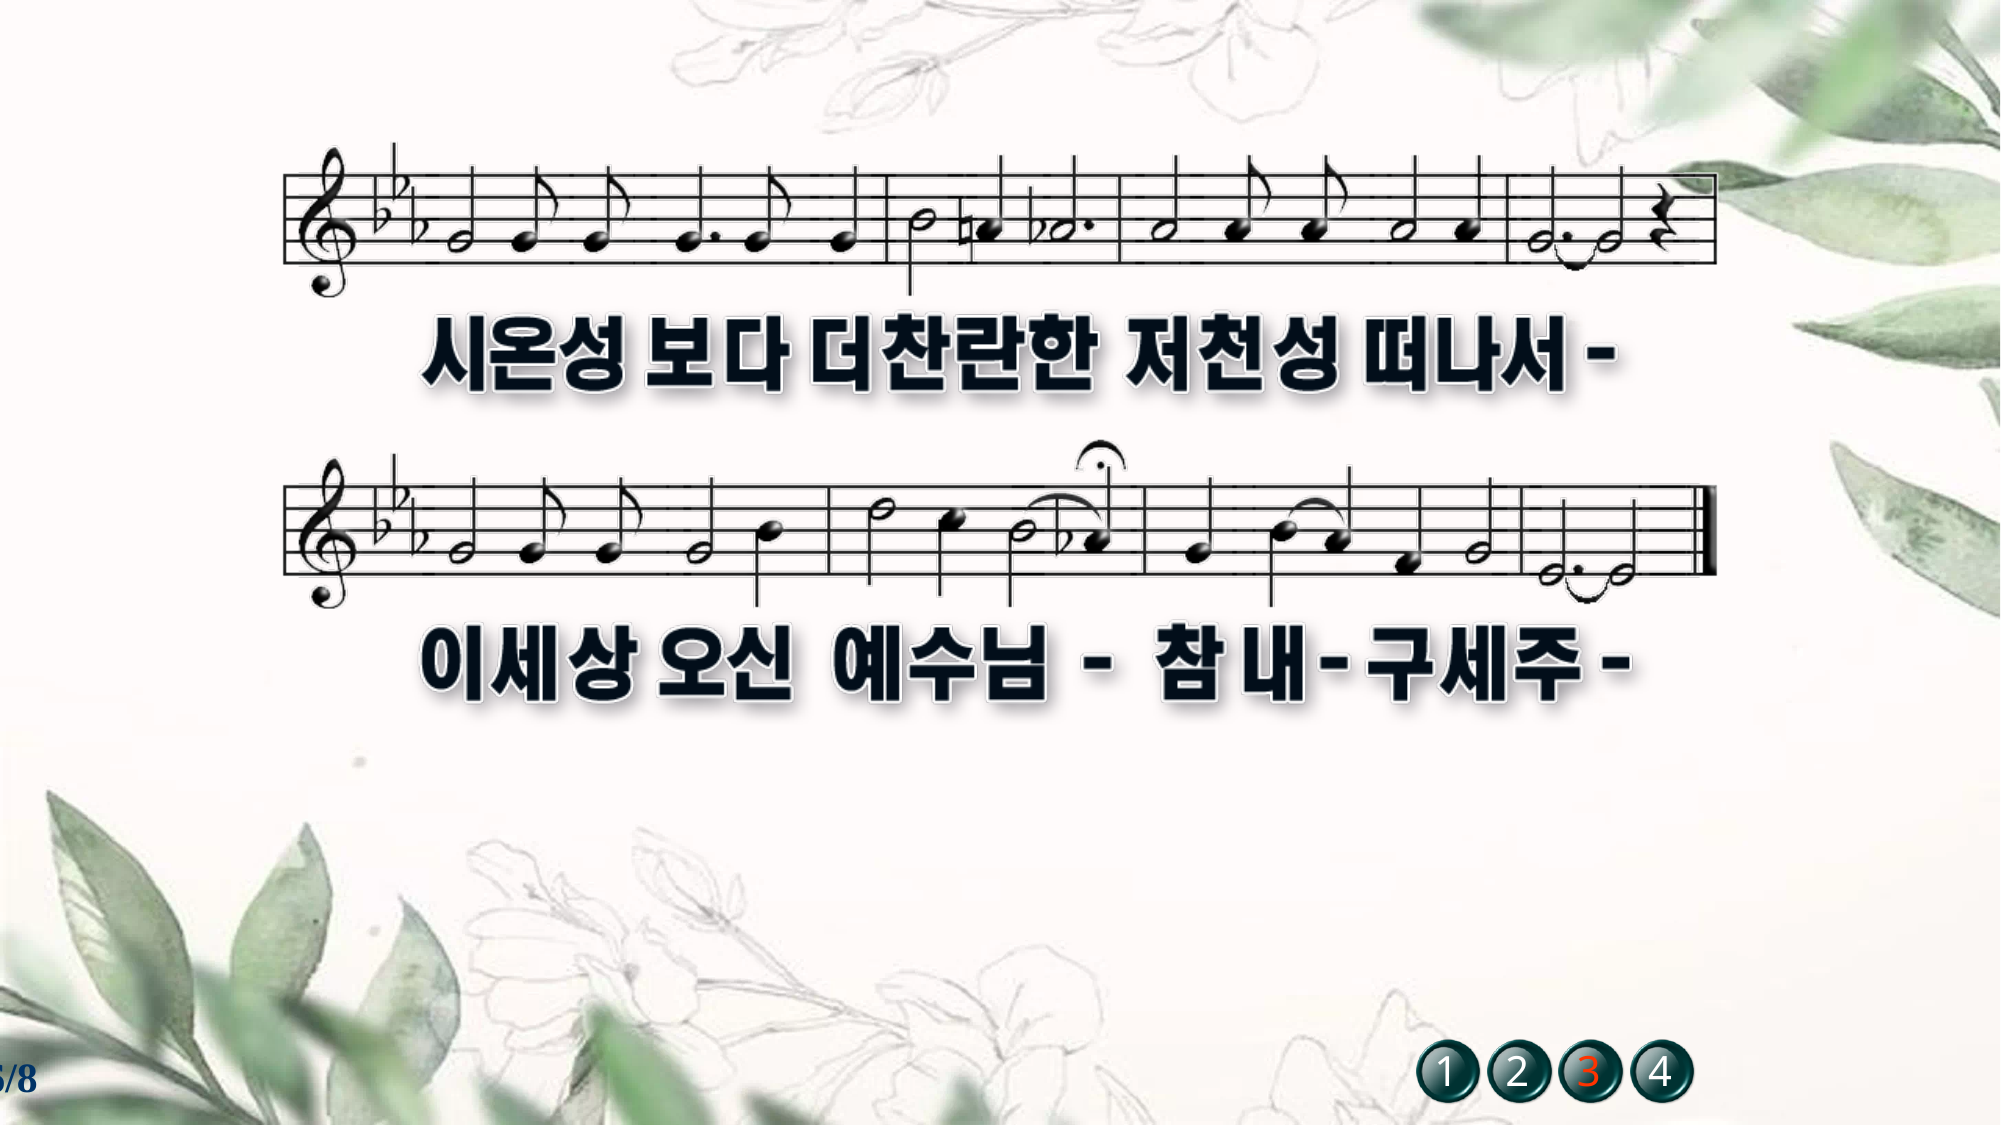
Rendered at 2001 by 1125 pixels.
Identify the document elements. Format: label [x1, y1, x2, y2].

text_box [1627, 1035, 1697, 1106]
text_box [1555, 1035, 1626, 1106]
text_box [1413, 1035, 1484, 1106]
picture [0, 0, 2001, 1125]
text_box [1484, 1035, 1555, 1106]
